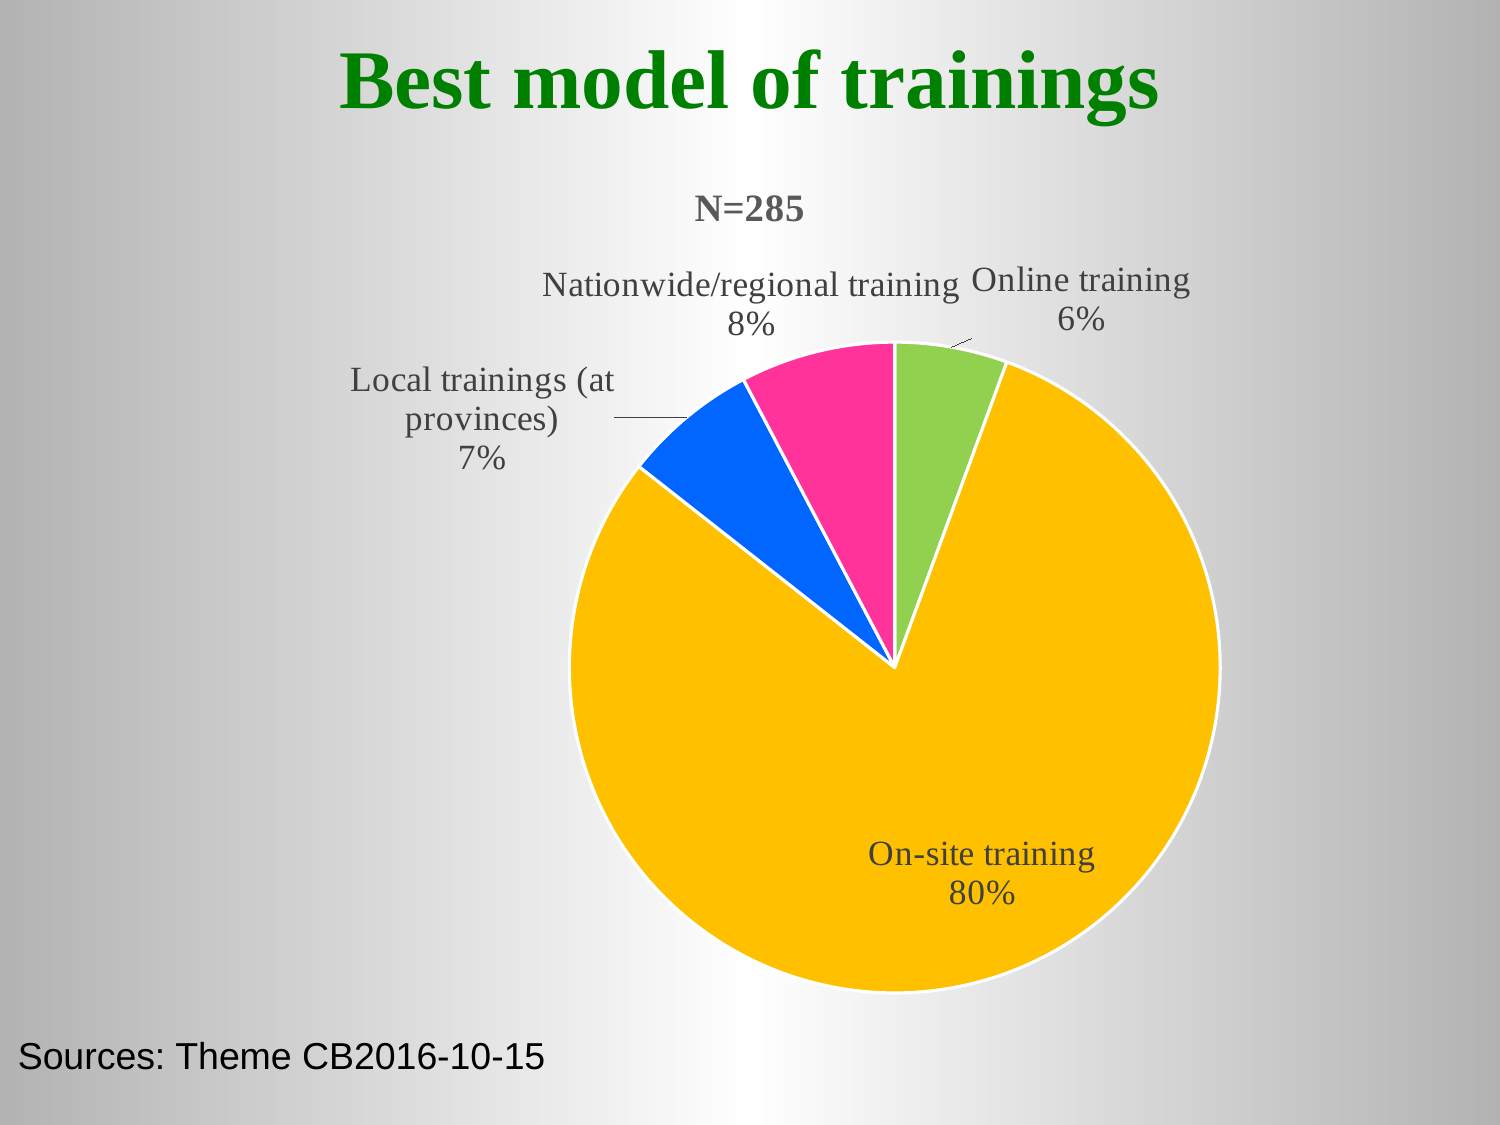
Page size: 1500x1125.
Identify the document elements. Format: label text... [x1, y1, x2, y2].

text_box Sources: Theme CB2016-10-15 [3, 1024, 561, 1085]
title Best model of trainings [112, 0, 1388, 148]
chart [37, 149, 1463, 1011]
